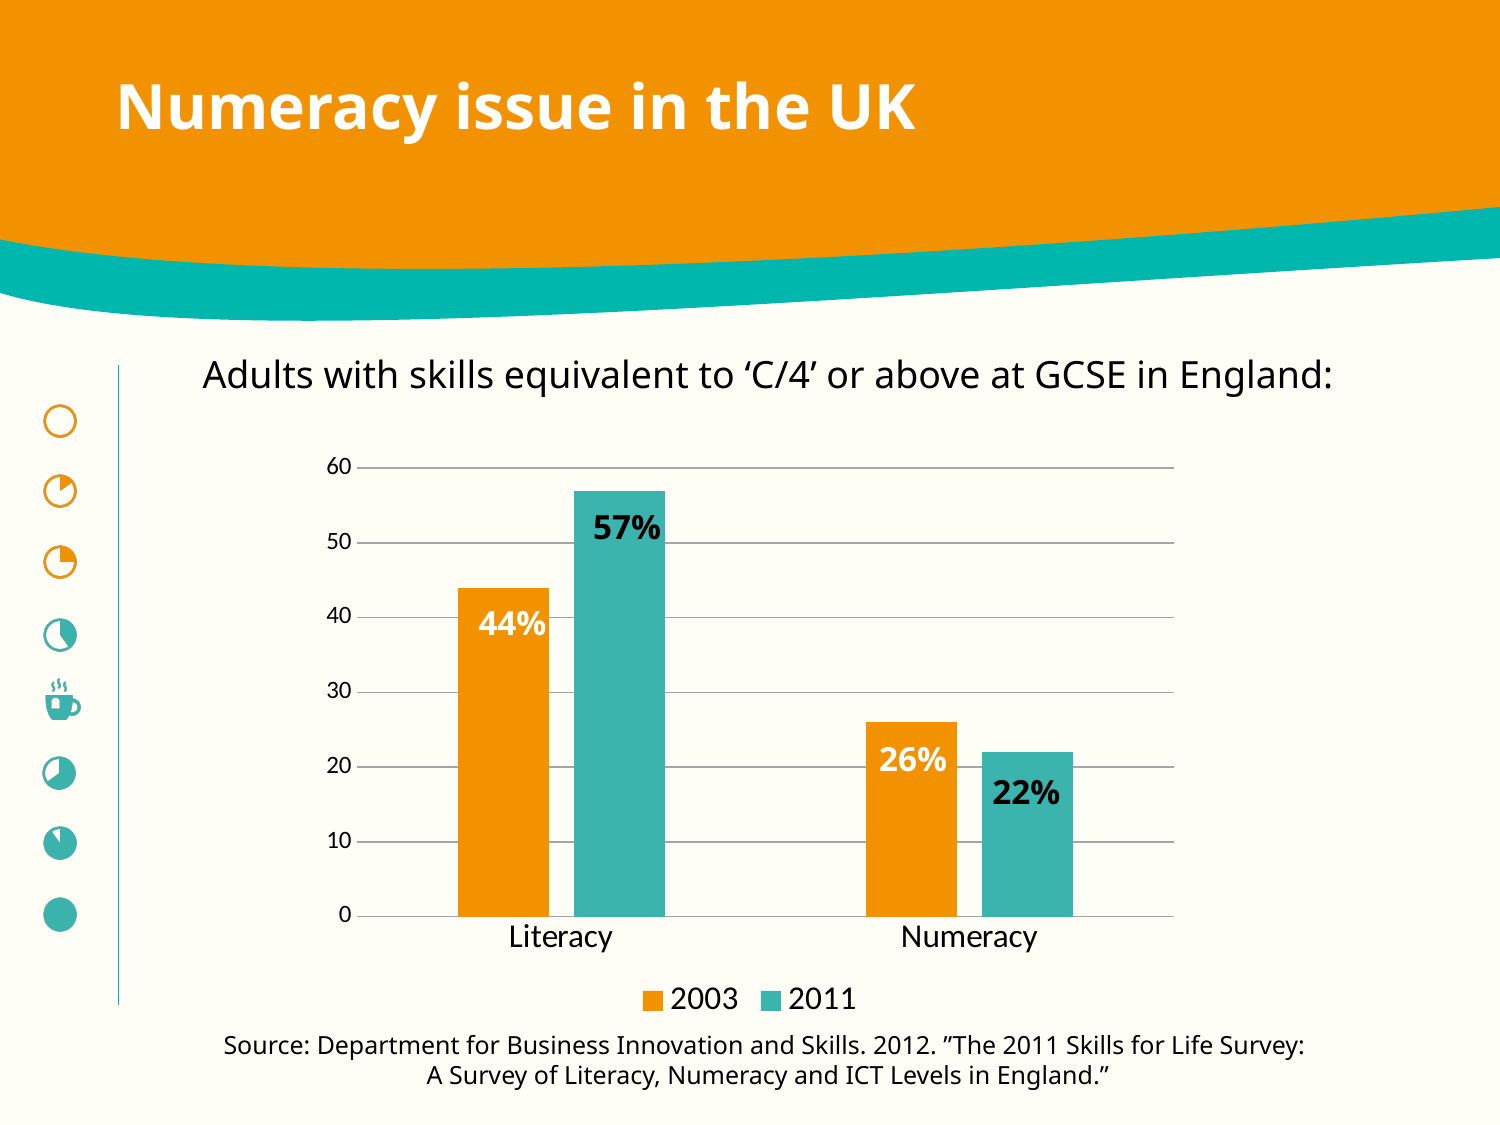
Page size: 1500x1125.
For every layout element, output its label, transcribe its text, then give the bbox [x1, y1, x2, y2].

text_box Source: Department for Business Innovation and Skills. 2012. ”The 2011 Skills for Life Survey: A Survey of Literacy, Numeracy and ICT Levels in England.” [18, 1021, 1500, 1097]
picture [39, 614, 81, 656]
picture [39, 541, 81, 583]
picture [36, 672, 90, 726]
picture [39, 893, 81, 936]
picture [38, 752, 80, 794]
text_box Adults with skills equivalent to ‘C/4’ or above at GCSE in England: [178, 344, 1359, 404]
picture [39, 400, 81, 442]
list Numeracy issue in the UK [100, 67, 1411, 258]
picture [39, 470, 81, 512]
picture [39, 822, 81, 864]
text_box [308, 443, 1192, 1025]
